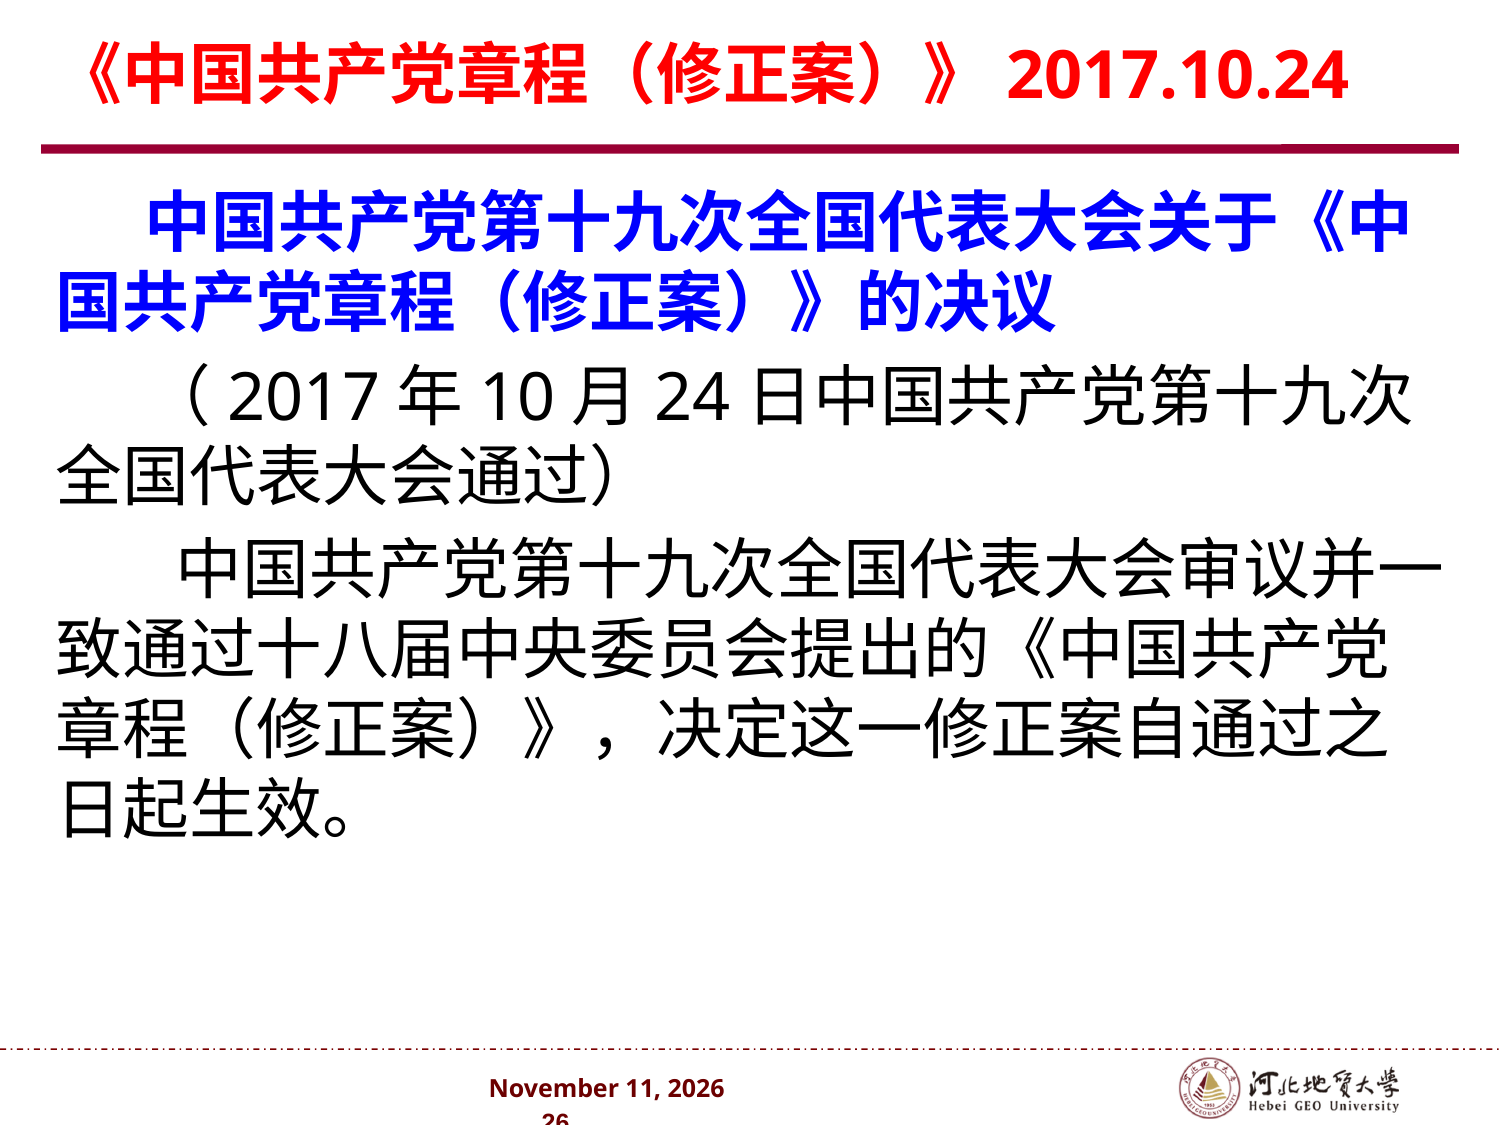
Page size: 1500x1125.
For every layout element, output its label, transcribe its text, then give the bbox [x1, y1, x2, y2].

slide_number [473, 1064, 990, 1109]
list 中国共产党第十九次全国代表大会关于《中国共产党章程（修正案）》的决议 （2017年10月24日中国共产党第十九次全国代表大会通过） 中国共产党第十九次全国代表大会审议并一致通过十八届中央委员会提出的《中国共产党章程（修正案）》，决定这一修正案自通过之日起生效。 [40, 172, 1460, 1036]
title 《中国共产党章程（修正案）》2017.10.24 [40, 18, 1460, 126]
picture [1159, 1049, 1420, 1125]
